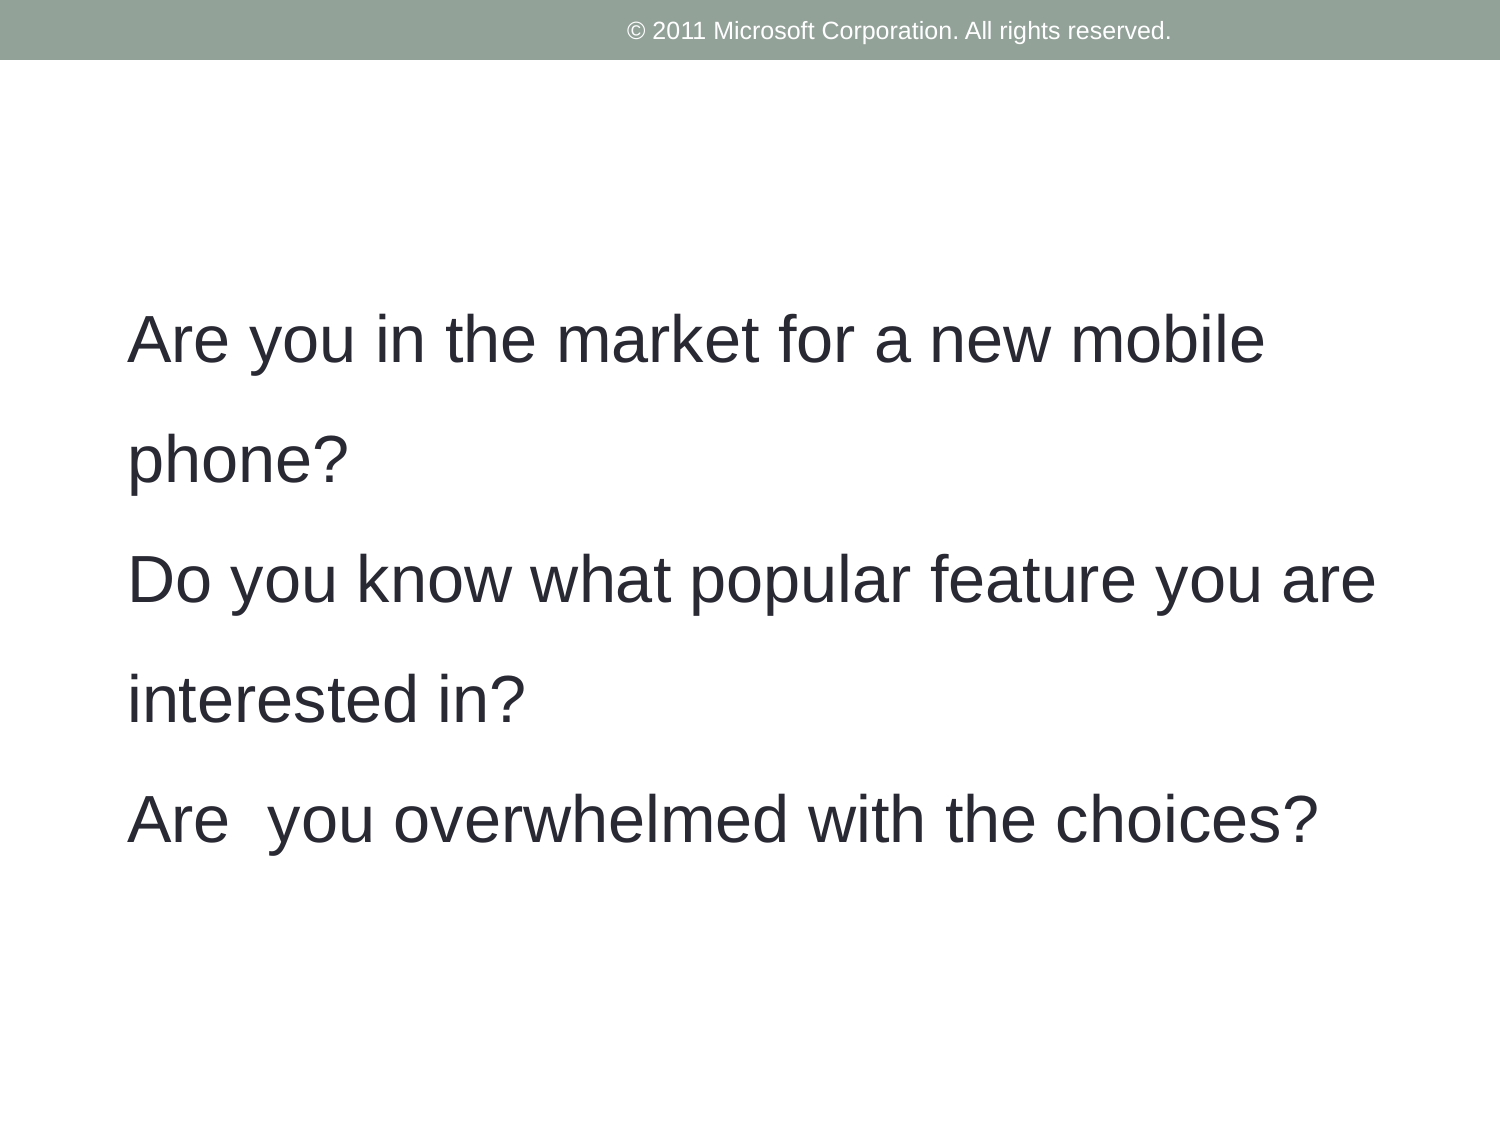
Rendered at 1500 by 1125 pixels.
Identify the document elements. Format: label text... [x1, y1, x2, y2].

text_box Are you in the market for a new mobile phone? Do you know what popular feature you are interested in? Are you overwhelmed with the choices? [112, 248, 1408, 863]
footer © 2011 Microsoft Corporation. All rights reserved. [562, 3, 1238, 57]
